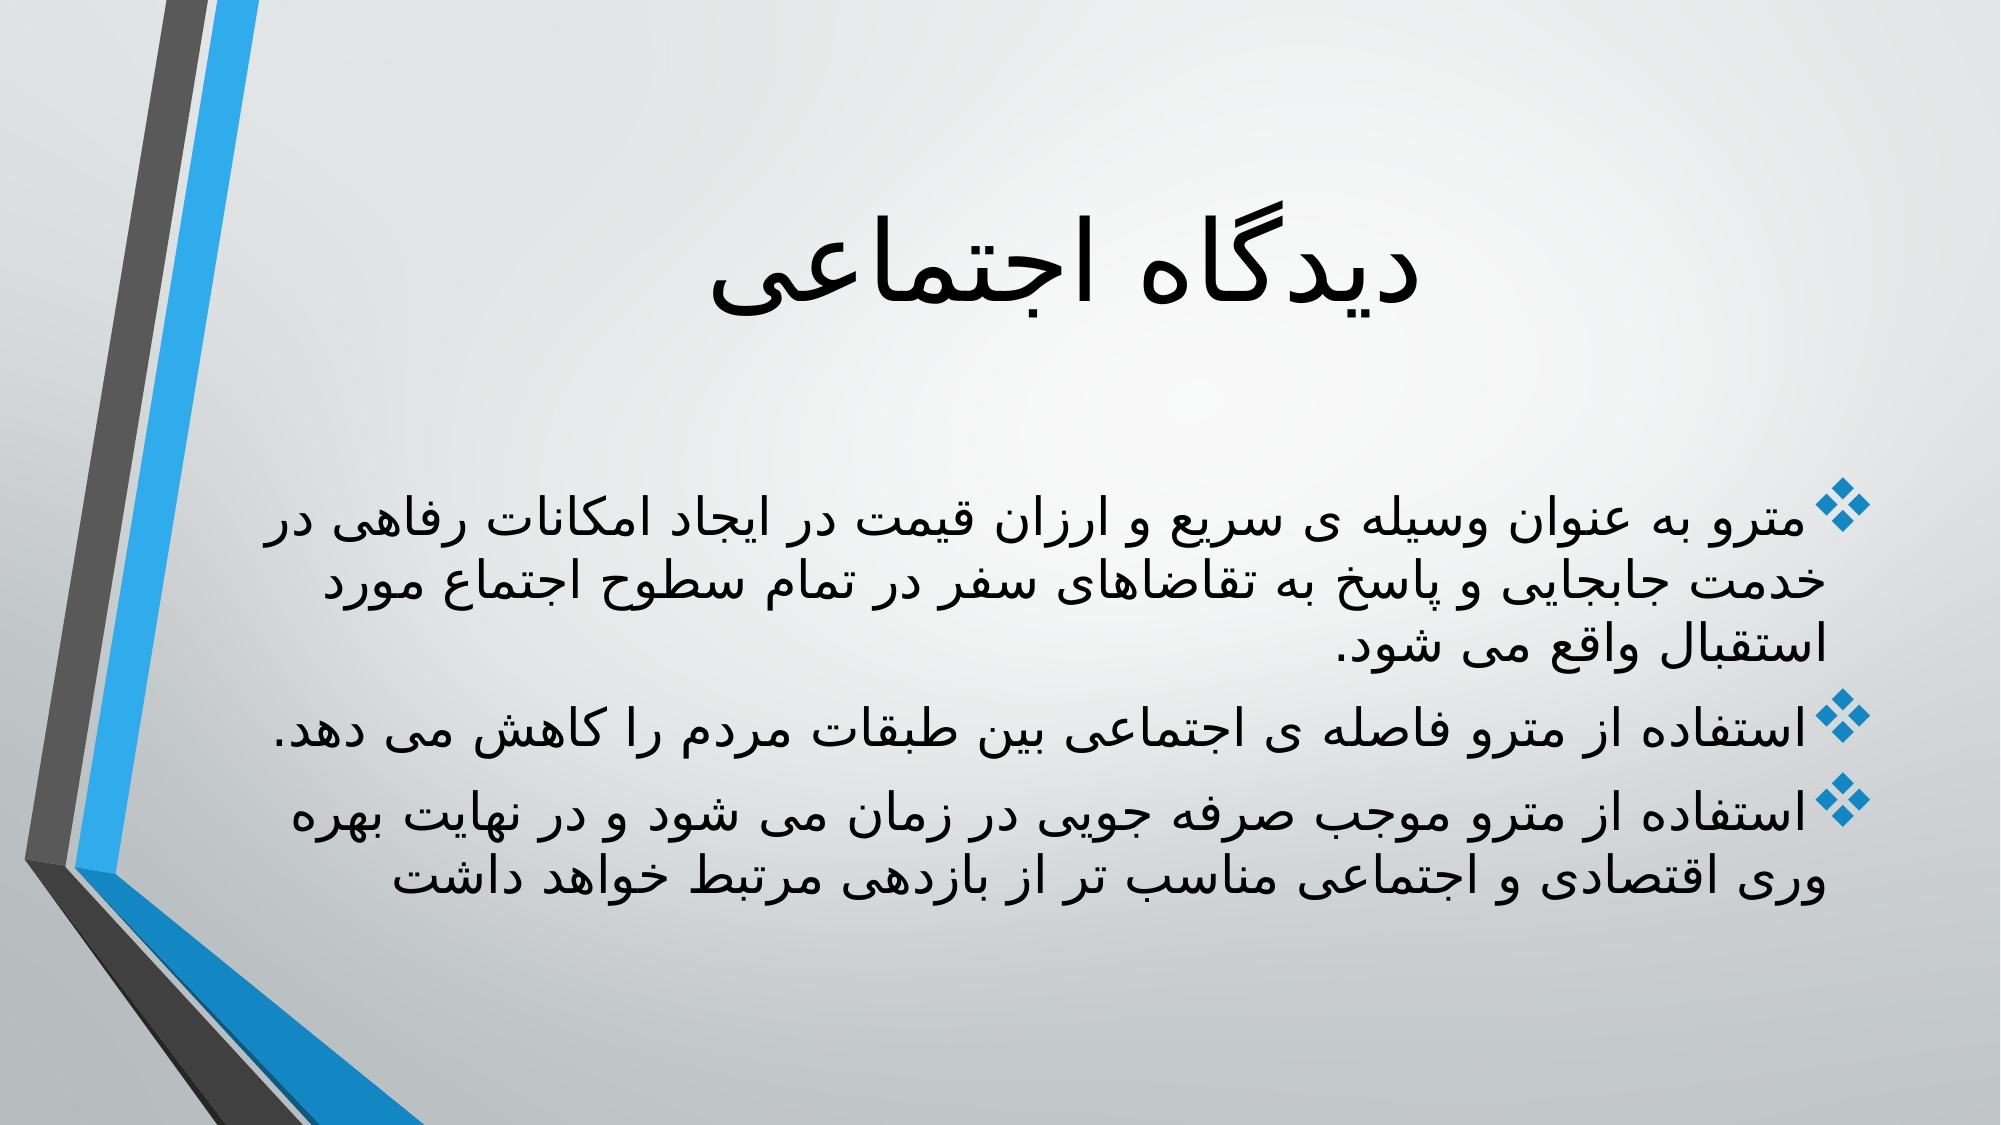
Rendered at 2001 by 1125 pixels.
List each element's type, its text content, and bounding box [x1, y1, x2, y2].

list مترو به عنوان وسیله ی سریع و ارزان قیمت در ایجاد امکانات رفاهی در خدمت جابجایی و پاسخ به تقاضاهای سفر در تمام سطوح اجتماع مورد استقبال واقع می شود. استفاده از مترو فاصله ی اجتماعی بین طبقات مردم را کاهش می دهد. استفاده از مترو موجب صرفه جویی در زمان می شود و در نهایت بهره وری اقتصادی و اجتماعی مناسب تر از بازدهی مرتبط خواهد داشت [243, 437, 1887, 950]
title دیدگاه اجتماعی [243, 112, 1887, 400]
